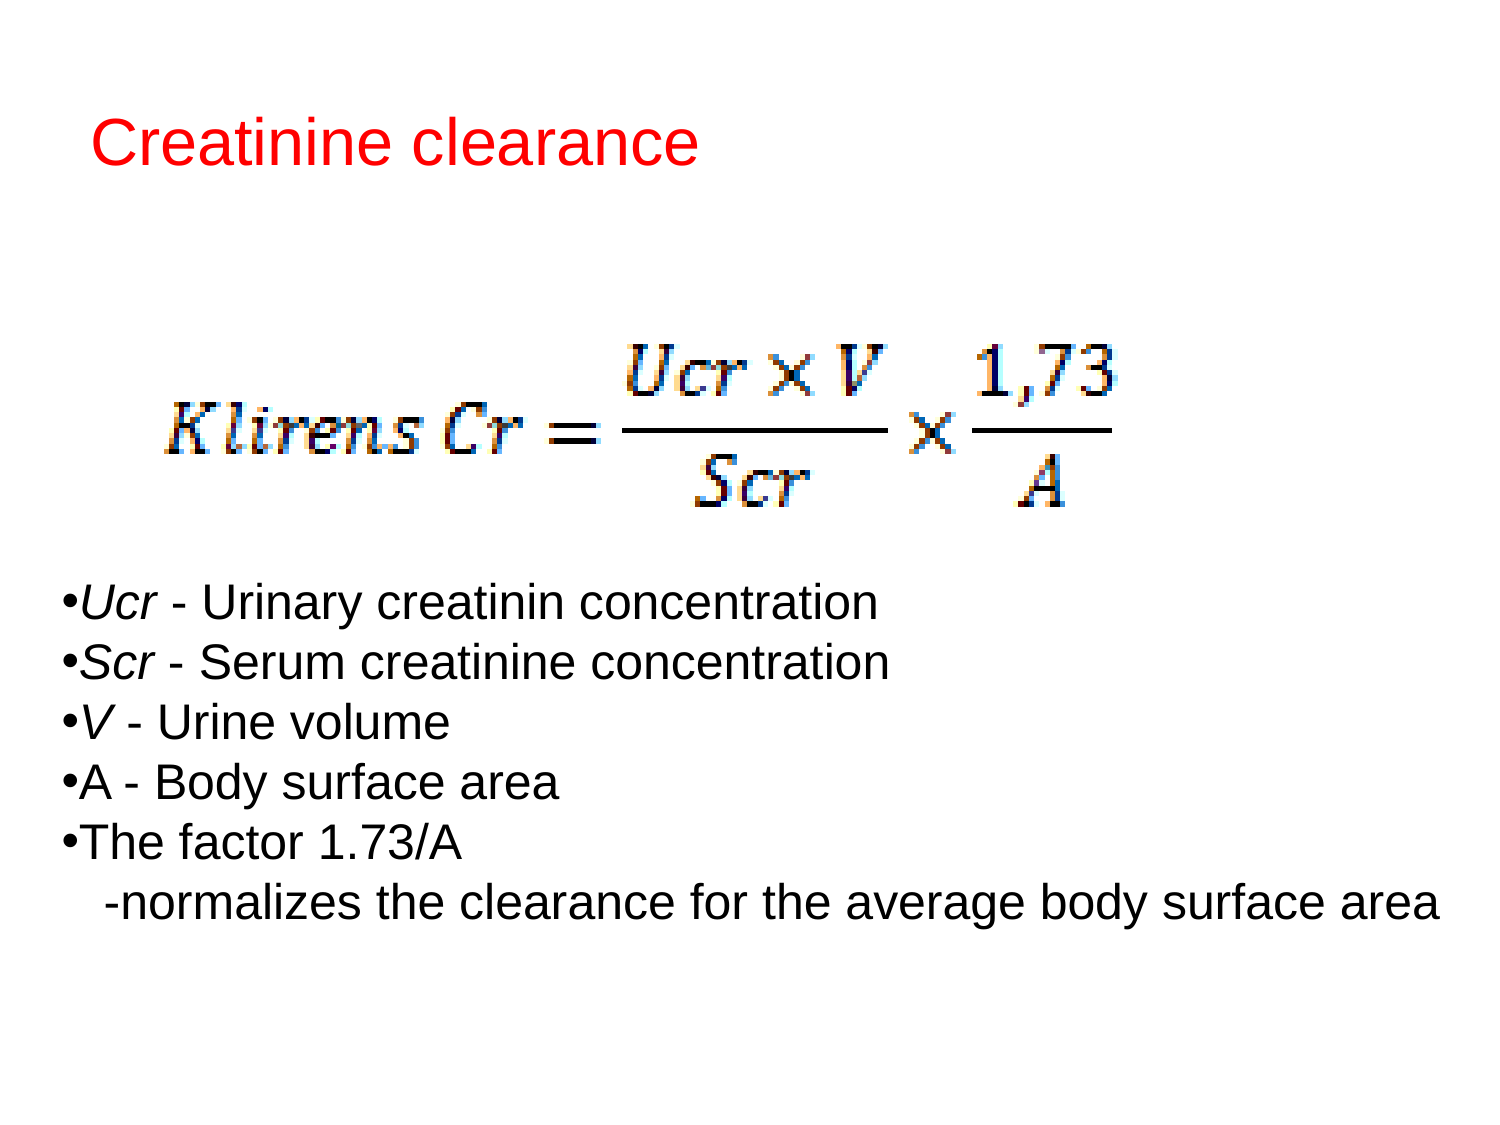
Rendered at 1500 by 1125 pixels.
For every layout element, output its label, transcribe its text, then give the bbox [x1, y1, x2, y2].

title Creatinine clearance [75, 45, 1425, 233]
text_box Ucr - Urinary creatinin concentration Sсr - Serum creatinine concentration V - Urine volume A - Body surface area The factor 1.73/A -normalizes the clearance for the average body surface area [46, 562, 1500, 1103]
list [163, 339, 1118, 528]
